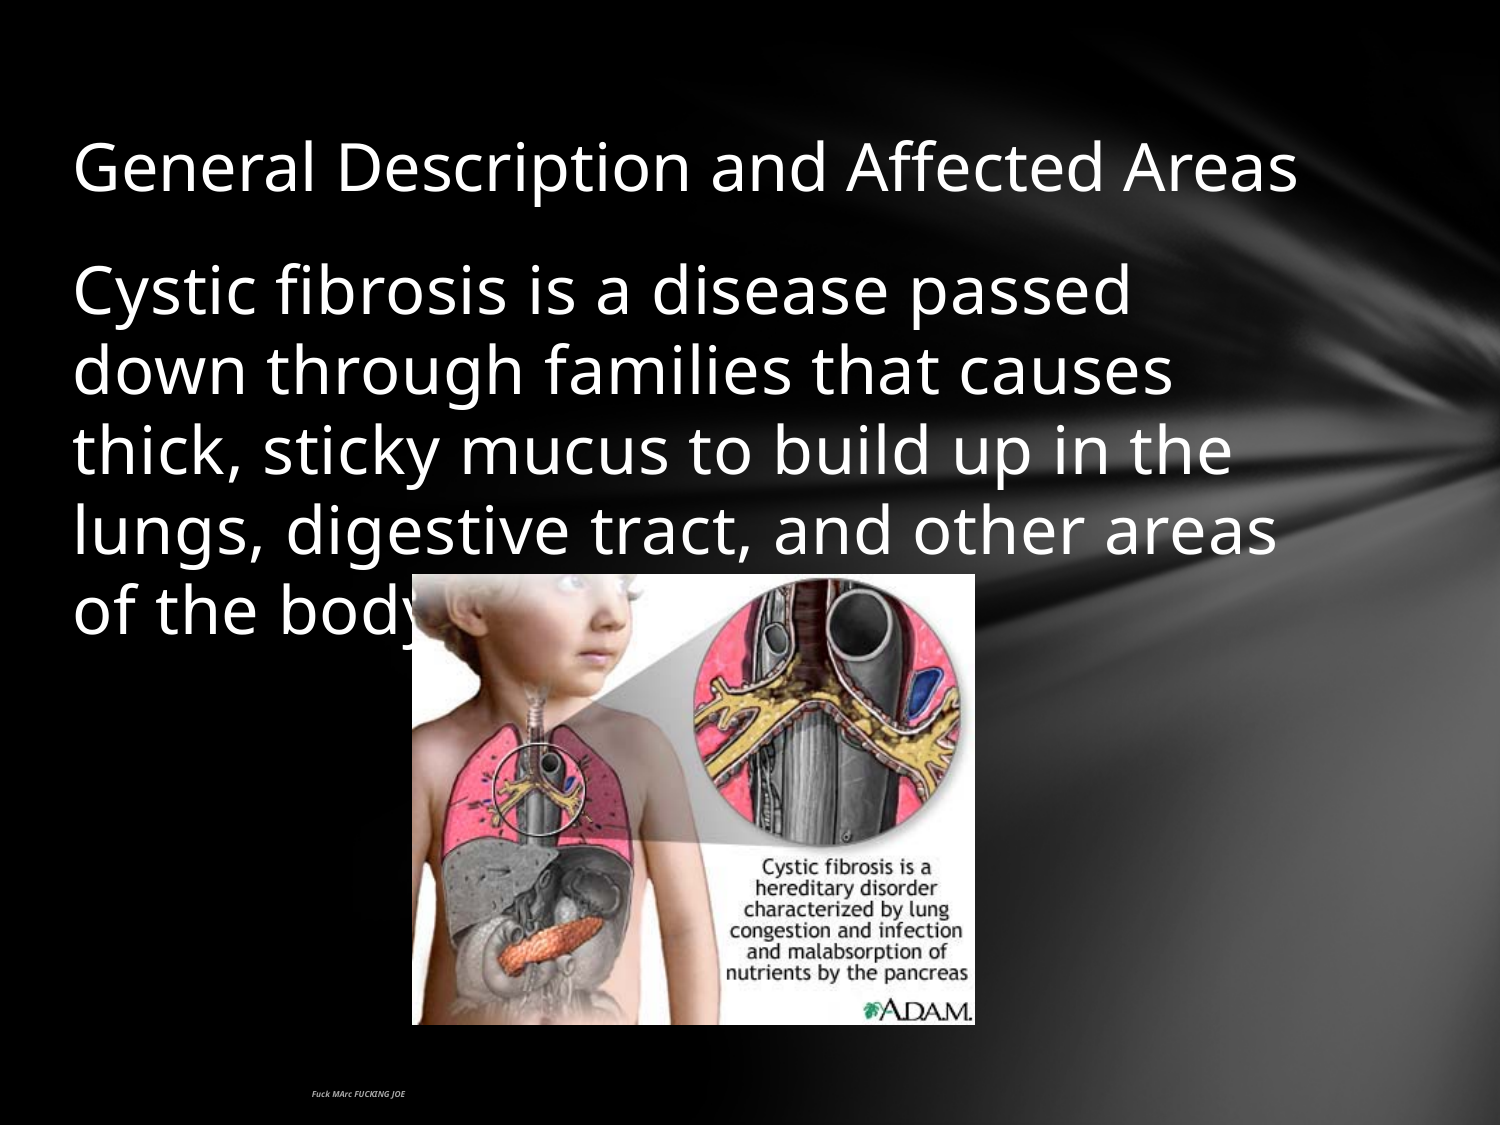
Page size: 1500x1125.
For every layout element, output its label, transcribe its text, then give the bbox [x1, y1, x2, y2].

list Cystic fibrosis is a disease passed down through families that causes thick, sticky mucus to build up in the lungs, digestive tract, and other areas of the body. [57, 239, 1318, 1015]
picture [412, 574, 976, 1026]
footer Fuck MArc FUCKING JOE [296, 1073, 968, 1115]
title General Description and Affected Areas [57, 37, 1318, 213]
